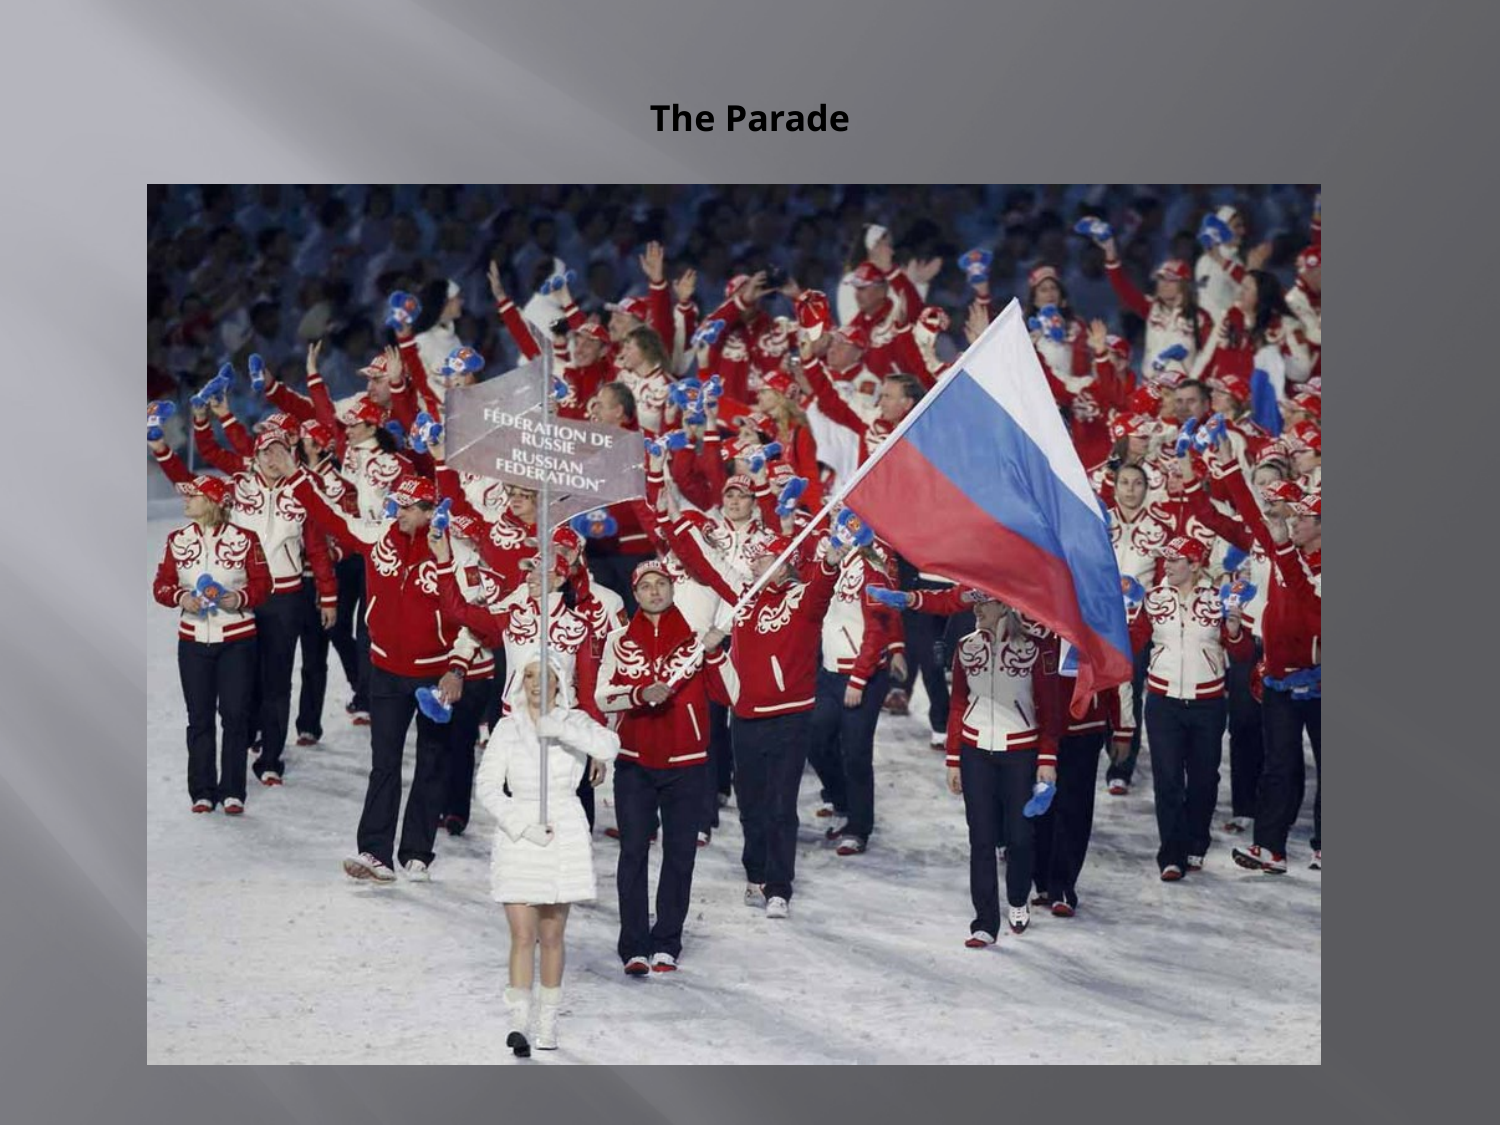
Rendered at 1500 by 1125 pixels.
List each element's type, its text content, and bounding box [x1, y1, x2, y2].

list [147, 184, 1322, 1065]
title The Parade [75, 45, 1425, 233]
